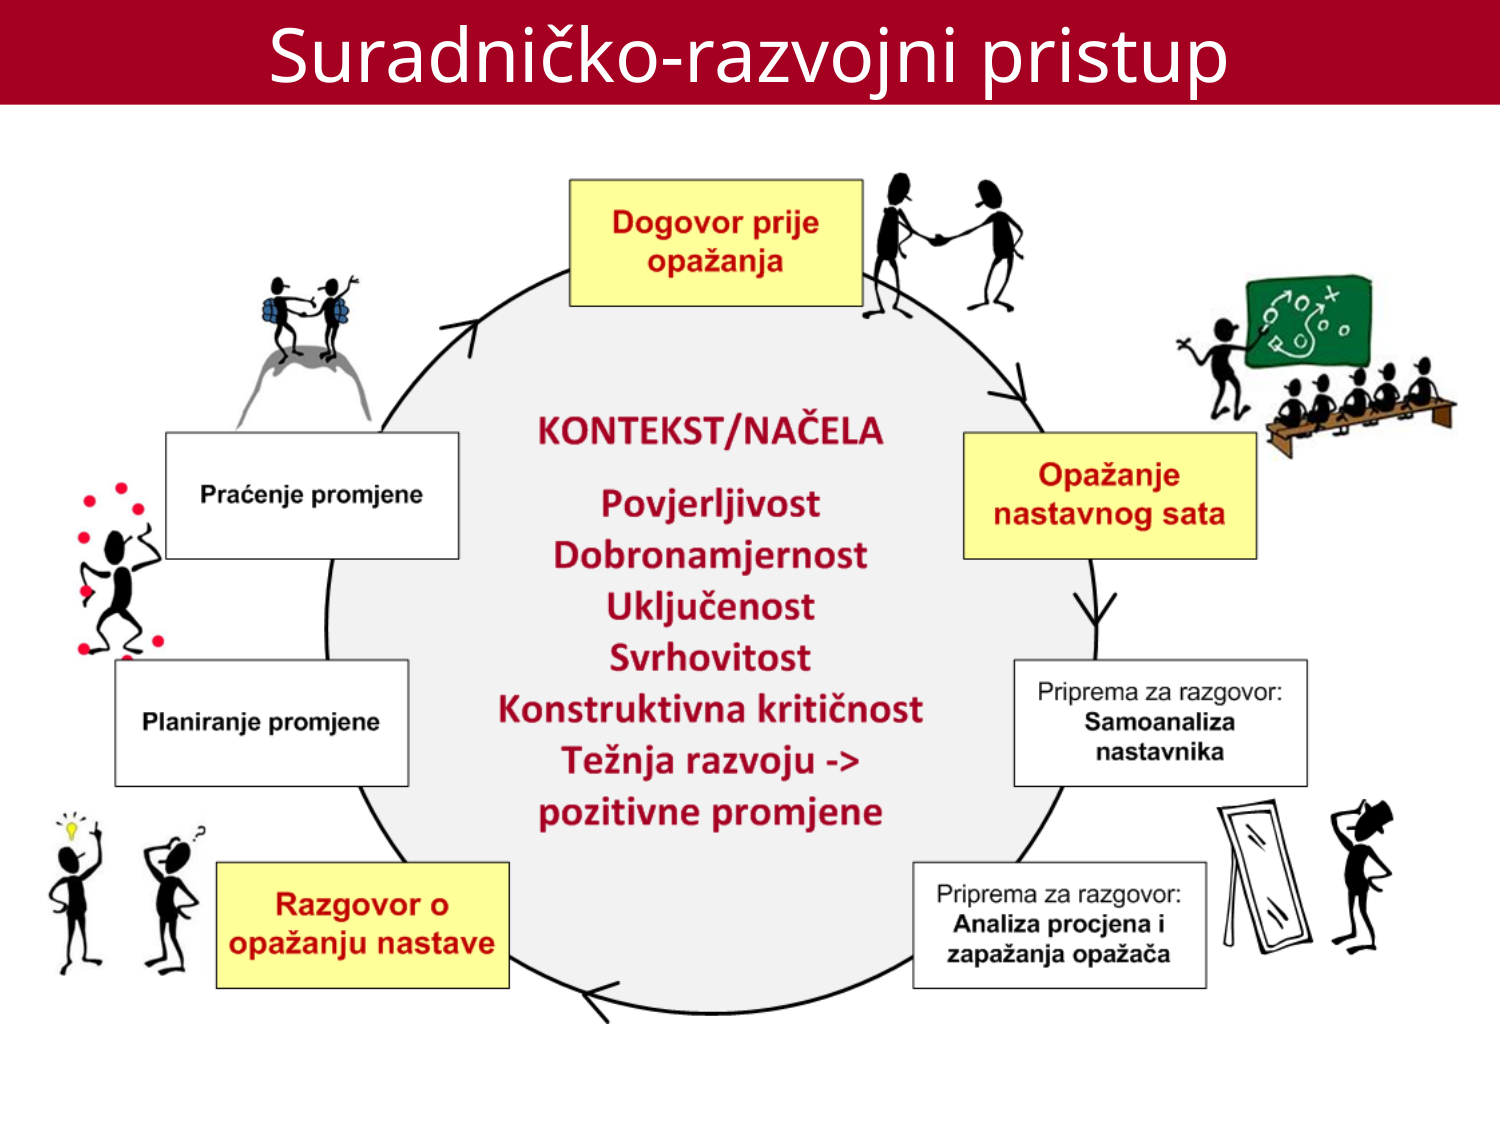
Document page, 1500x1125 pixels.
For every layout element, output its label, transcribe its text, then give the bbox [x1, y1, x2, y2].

picture [29, 172, 1459, 1024]
text_box Suradničko-razvojni pristup [0, 0, 1500, 105]
